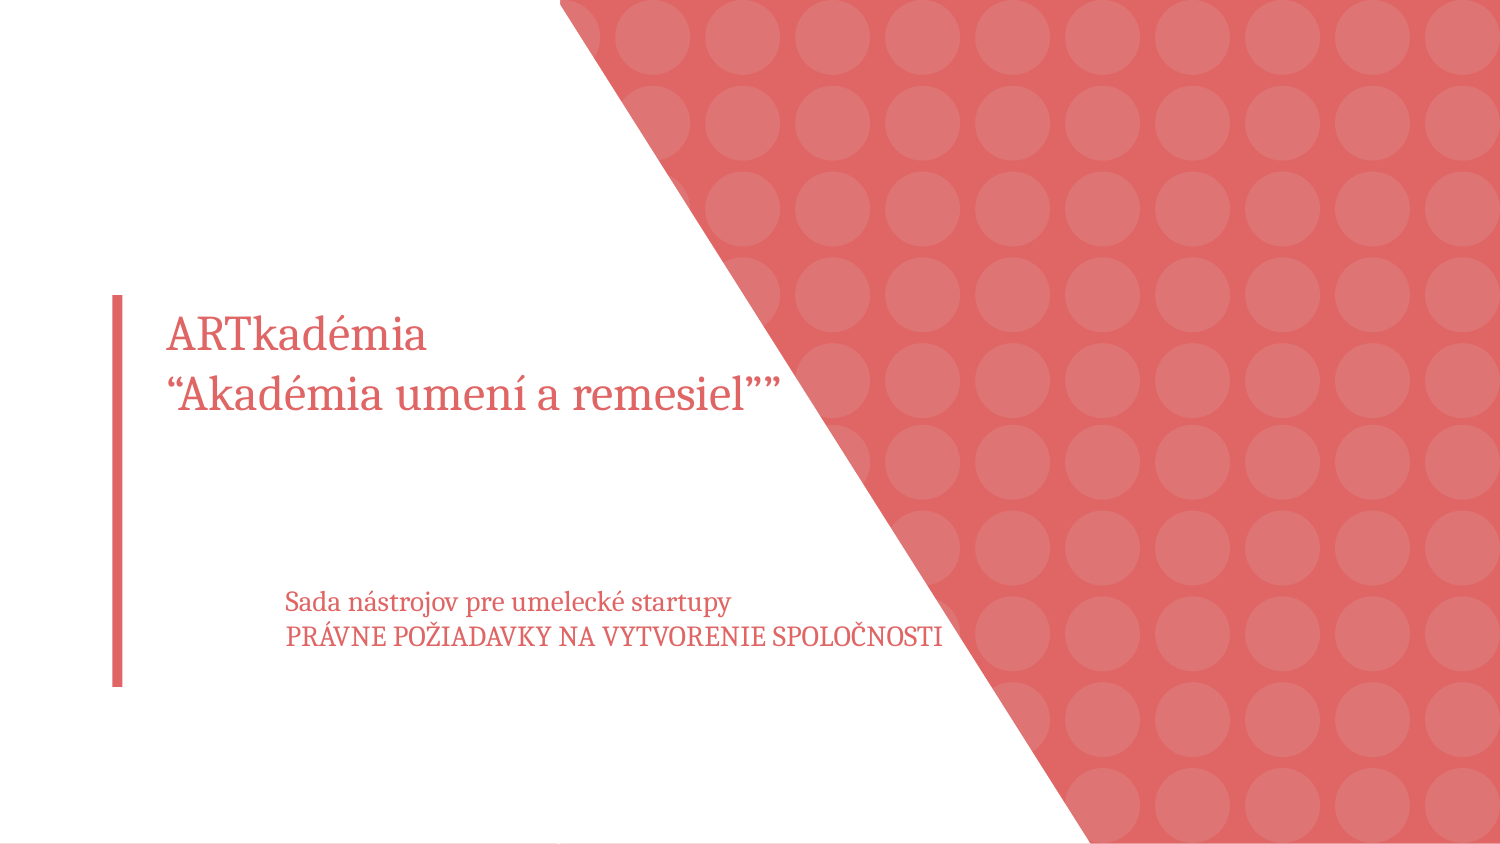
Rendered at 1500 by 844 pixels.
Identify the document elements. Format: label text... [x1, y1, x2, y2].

title ARTkadémia “Akadémia umení a remesiel”” [151, 330, 890, 436]
subtitle [151, 449, 968, 701]
text_box Sada nástrojov pre umelecké startupy PRÁVNE POŽIADAVKY NA VYTVORENIE SPOLOČNOSTI [270, 574, 959, 660]
